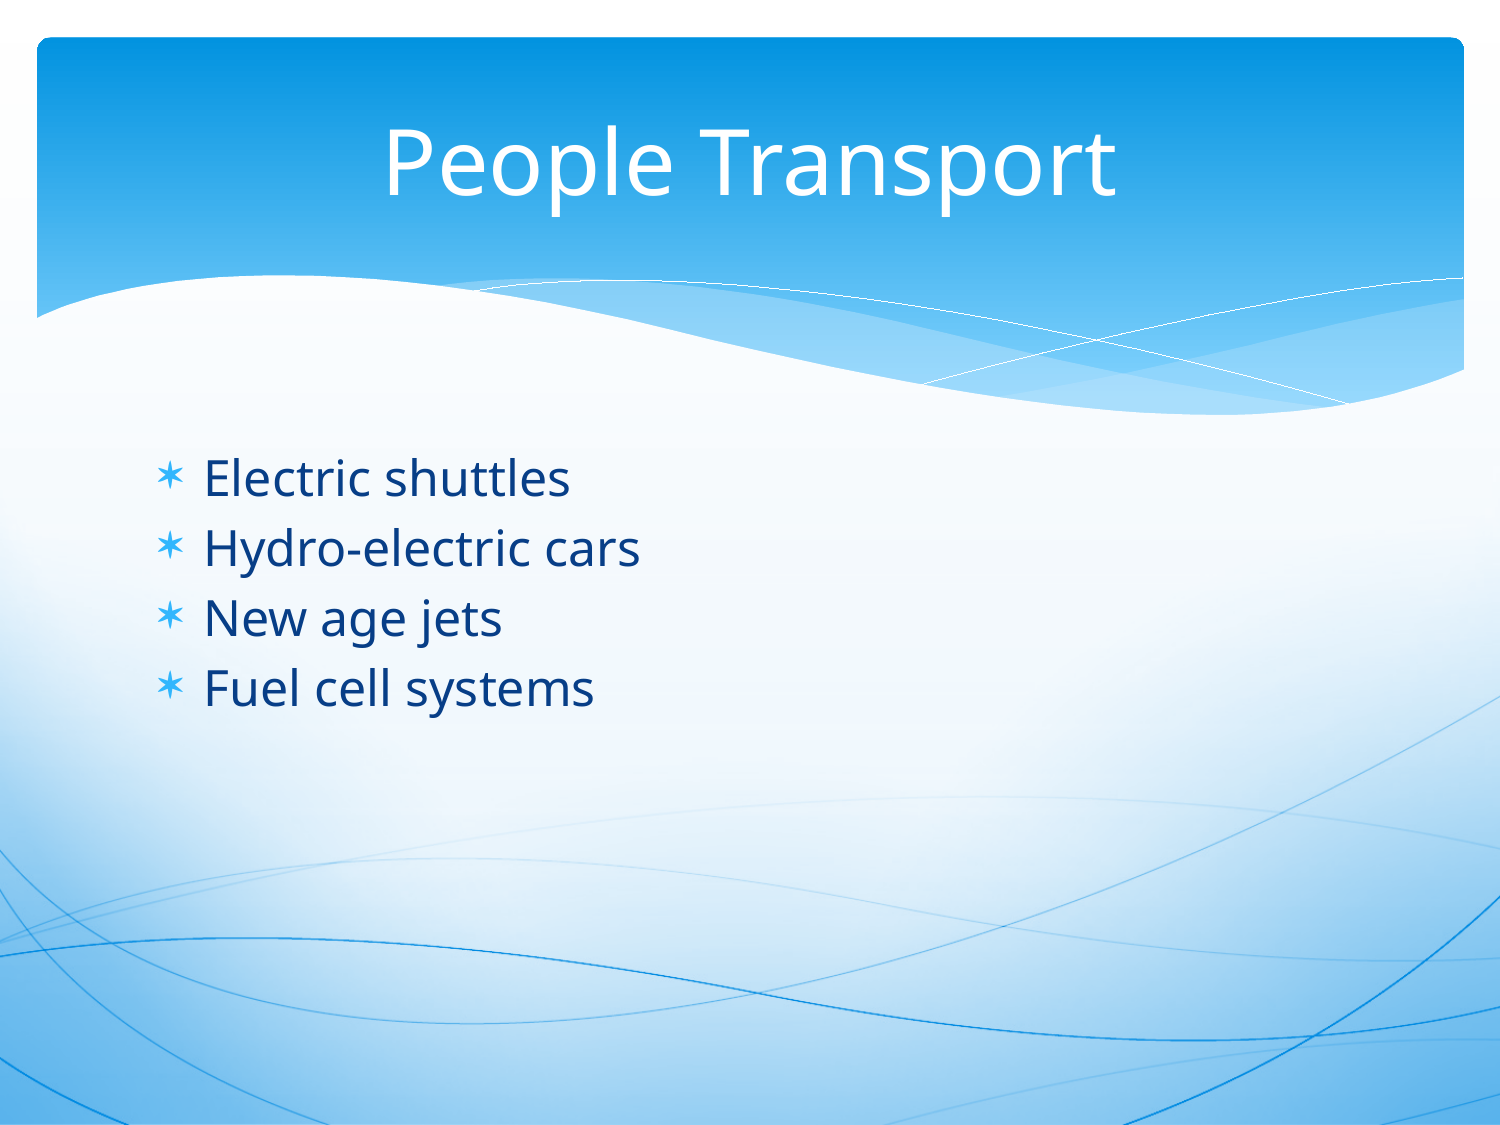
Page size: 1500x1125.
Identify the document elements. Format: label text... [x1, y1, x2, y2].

list Electric shuttles Hydro-electric cars New age jets Fuel cell systems [143, 438, 1359, 1005]
title People Transport [75, 55, 1425, 261]
